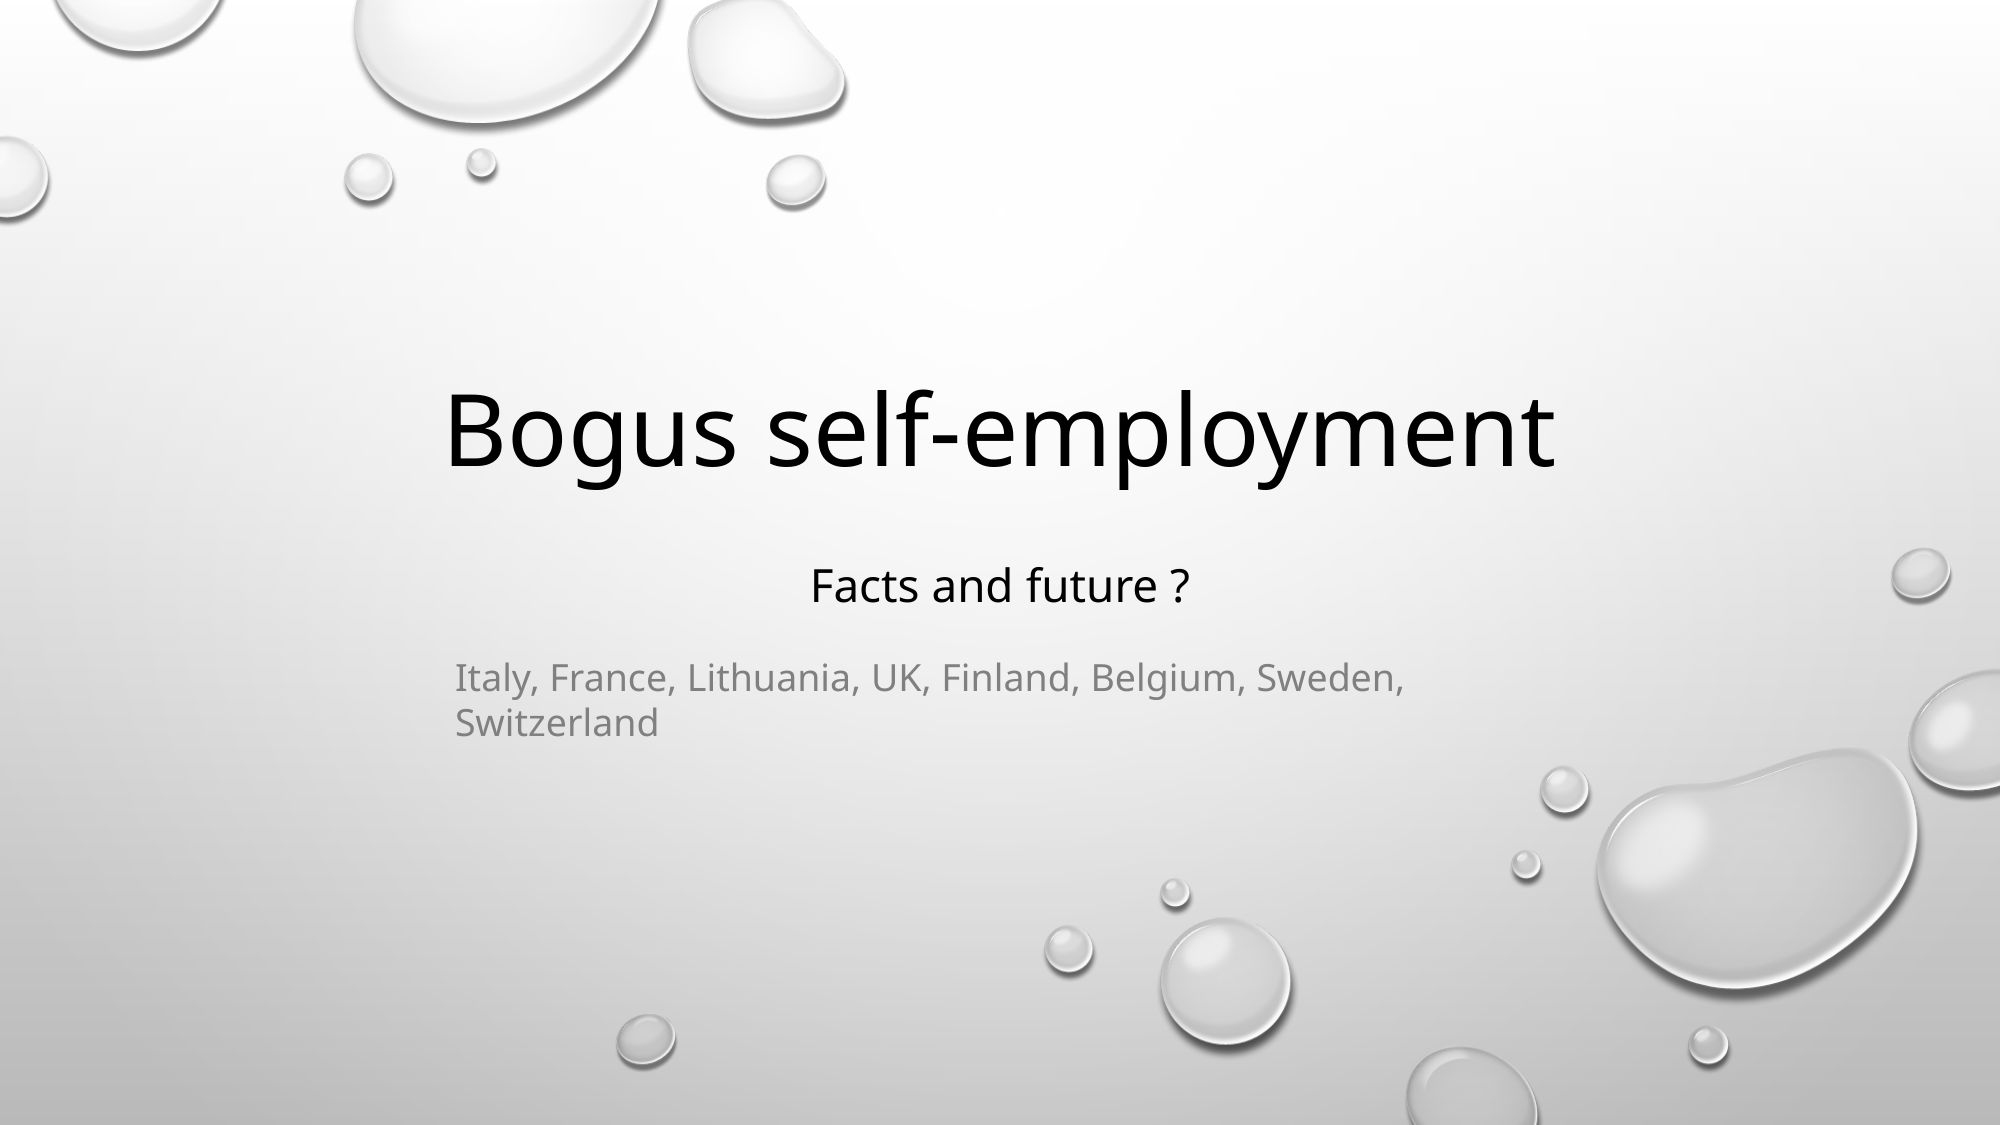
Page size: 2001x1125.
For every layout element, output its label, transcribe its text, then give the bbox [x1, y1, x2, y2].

title Bogus self-employment [287, 250, 1713, 496]
picture [0, 0, 2000, 1125]
subtitle Facts and future ? [287, 537, 1713, 863]
text_box Italy, France, Lithuania, UK, Finland, Belgium, Sweden, Switzerland [440, 647, 1560, 797]
